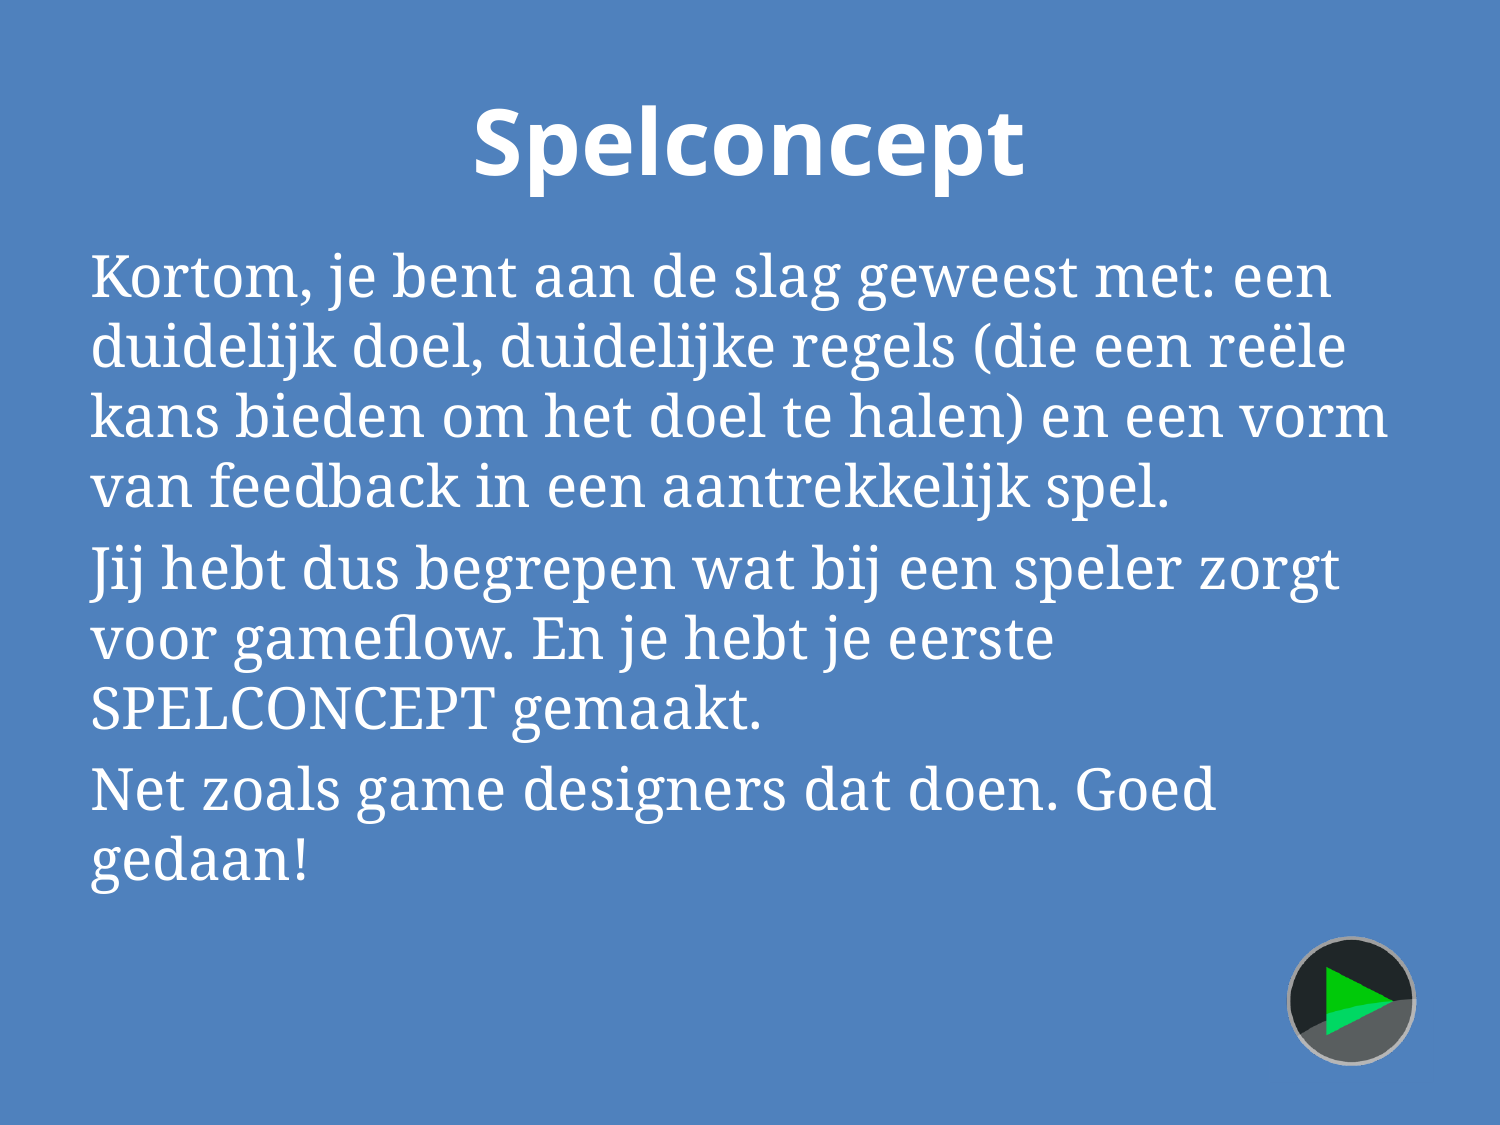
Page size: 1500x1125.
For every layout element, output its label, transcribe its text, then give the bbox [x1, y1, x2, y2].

title Spelconcept [75, 45, 1425, 231]
list Kortom, je bent aan de slag geweest met: een duidelijk doel, duidelijke regels (die een reële kans bieden om het doel te halen) en een vorm van feedback in een aantrekkelijk spel. Jij hebt dus begrepen wat bij een speler zorgt voor gameflow. En je hebt je eerste SPELCONCEPT gemaakt. Net zoals game designers dat doen. Goed gedaan! [75, 231, 1436, 1106]
picture [1269, 917, 1434, 1083]
